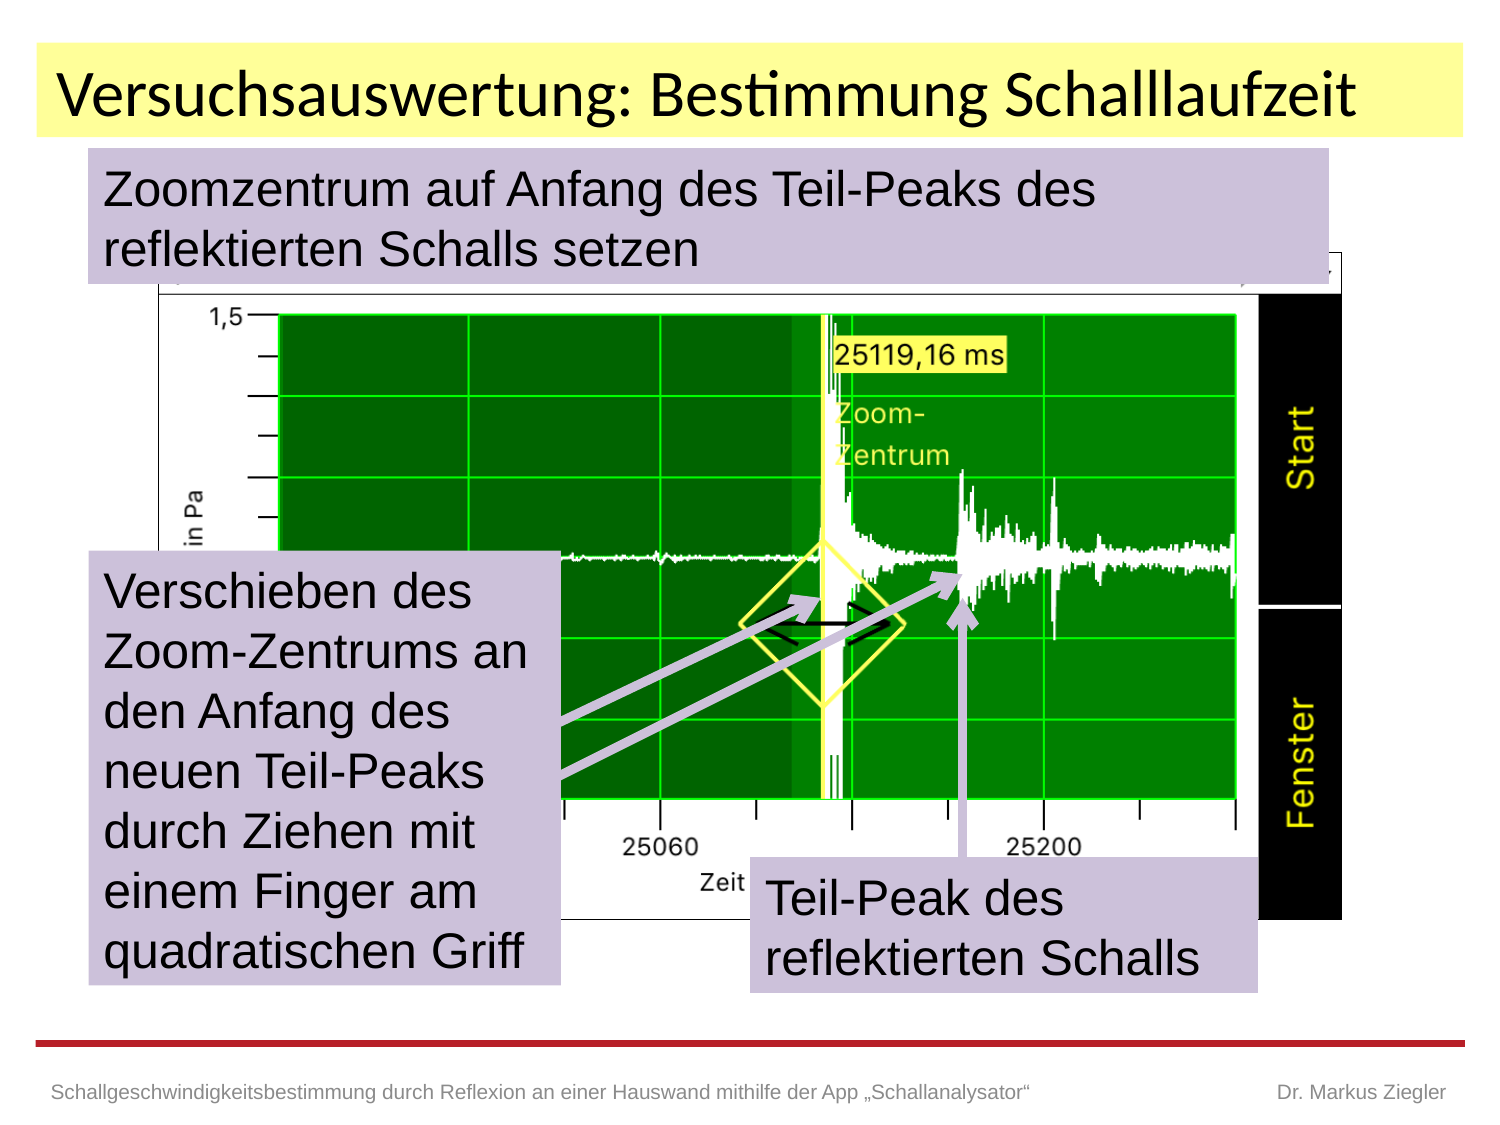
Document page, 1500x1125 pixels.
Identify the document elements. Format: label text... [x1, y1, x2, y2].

text_box Zoomzentrum auf Anfang des Teil-Peaks des reflektierten Schalls setzen [88, 148, 1329, 284]
title Versuchsauswertung: Bestimmung Schalllaufzeit [41, 42, 1459, 149]
text_box Teil-Peak des reflektierten Schalls [750, 927, 1258, 993]
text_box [535, 597, 822, 734]
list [158, 252, 1342, 920]
footer Schallgeschwindigkeitsbestimmung durch Reflexion an einer Hauswand mithilfe der App „Schallanalysator“ Dr. Markus Ziegler [35, 1061, 1471, 1122]
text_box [537, 573, 963, 788]
text_box Verschieben des Zoom-Zentrums an den Anfang des neuen Teil-Peaks durch Ziehen mit einem Finger am quadratischen Griff [88, 550, 561, 986]
